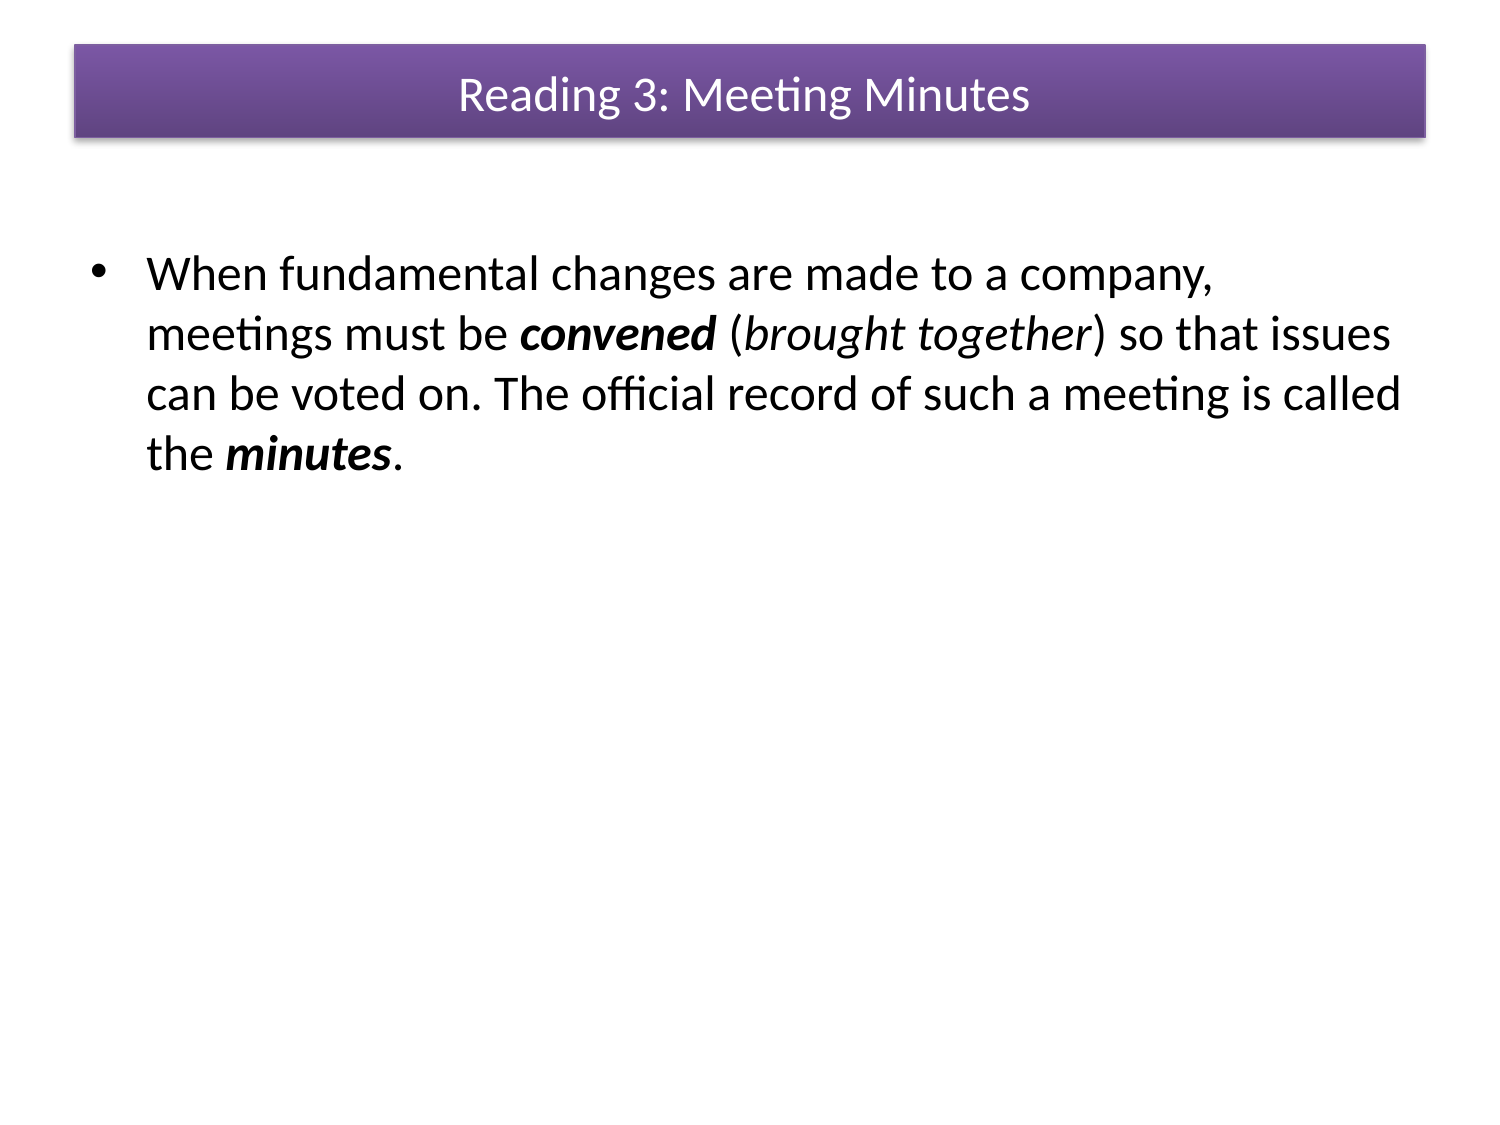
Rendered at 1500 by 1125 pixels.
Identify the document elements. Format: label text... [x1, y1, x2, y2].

list When fundamental changes are made to a company, meetings must be convened (brought together) so that issues can be voted on. The official record of such a meeting is called the minutes. [75, 162, 1425, 1005]
title Reading 3: Meeting Minutes [74, 44, 1426, 138]
